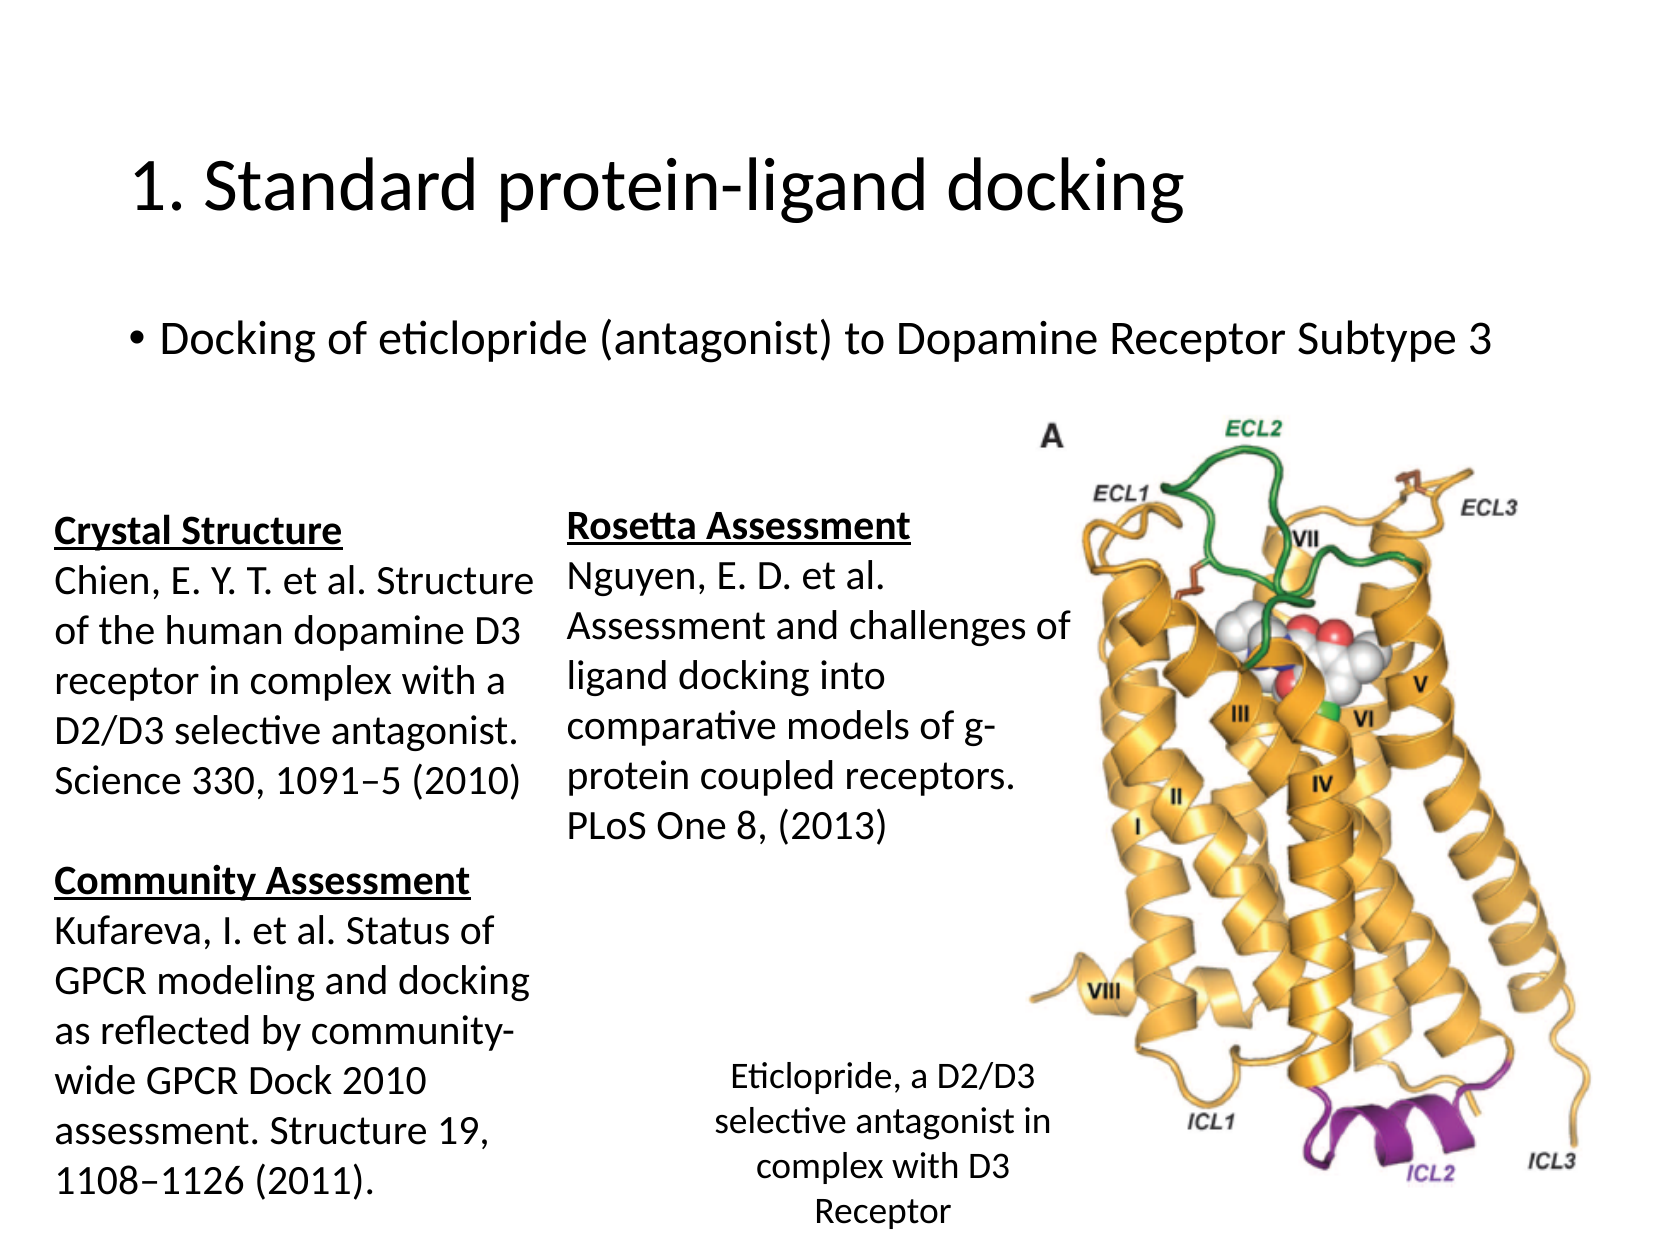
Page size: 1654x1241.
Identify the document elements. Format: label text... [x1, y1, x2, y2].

text_box Eticlopride, a D2/D3 selective antagonist in complex with D3 Receptor [689, 1043, 1077, 1240]
text_box Docking of eticlopride (antagonist) to Dopamine Receptor Subtype 3 [113, 305, 1589, 495]
title 1. Standard protein-ligand docking [113, 66, 1540, 305]
text_box Crystal Structure Chien, E. Y. T. et al. Structure of the human dopamine D3 receptor in complex with a D2/D3 selective antagonist. Science 330, 1091–5 (2010) Community Assessment Kufareva, I. et al. Status of GPCR modeling and docking as reflected by community-wide GPCR Dock 2010 assessment. Structure 19, 1108–1126 (2011). [39, 495, 577, 1241]
text_box Rosetta Assessment Nguyen, E. D. et al. Assessment and challenges of ligand docking into comparative models of g-protein coupled receptors. PLoS One 8, (2013) [551, 445, 1008, 996]
picture [1014, 394, 1615, 1199]
